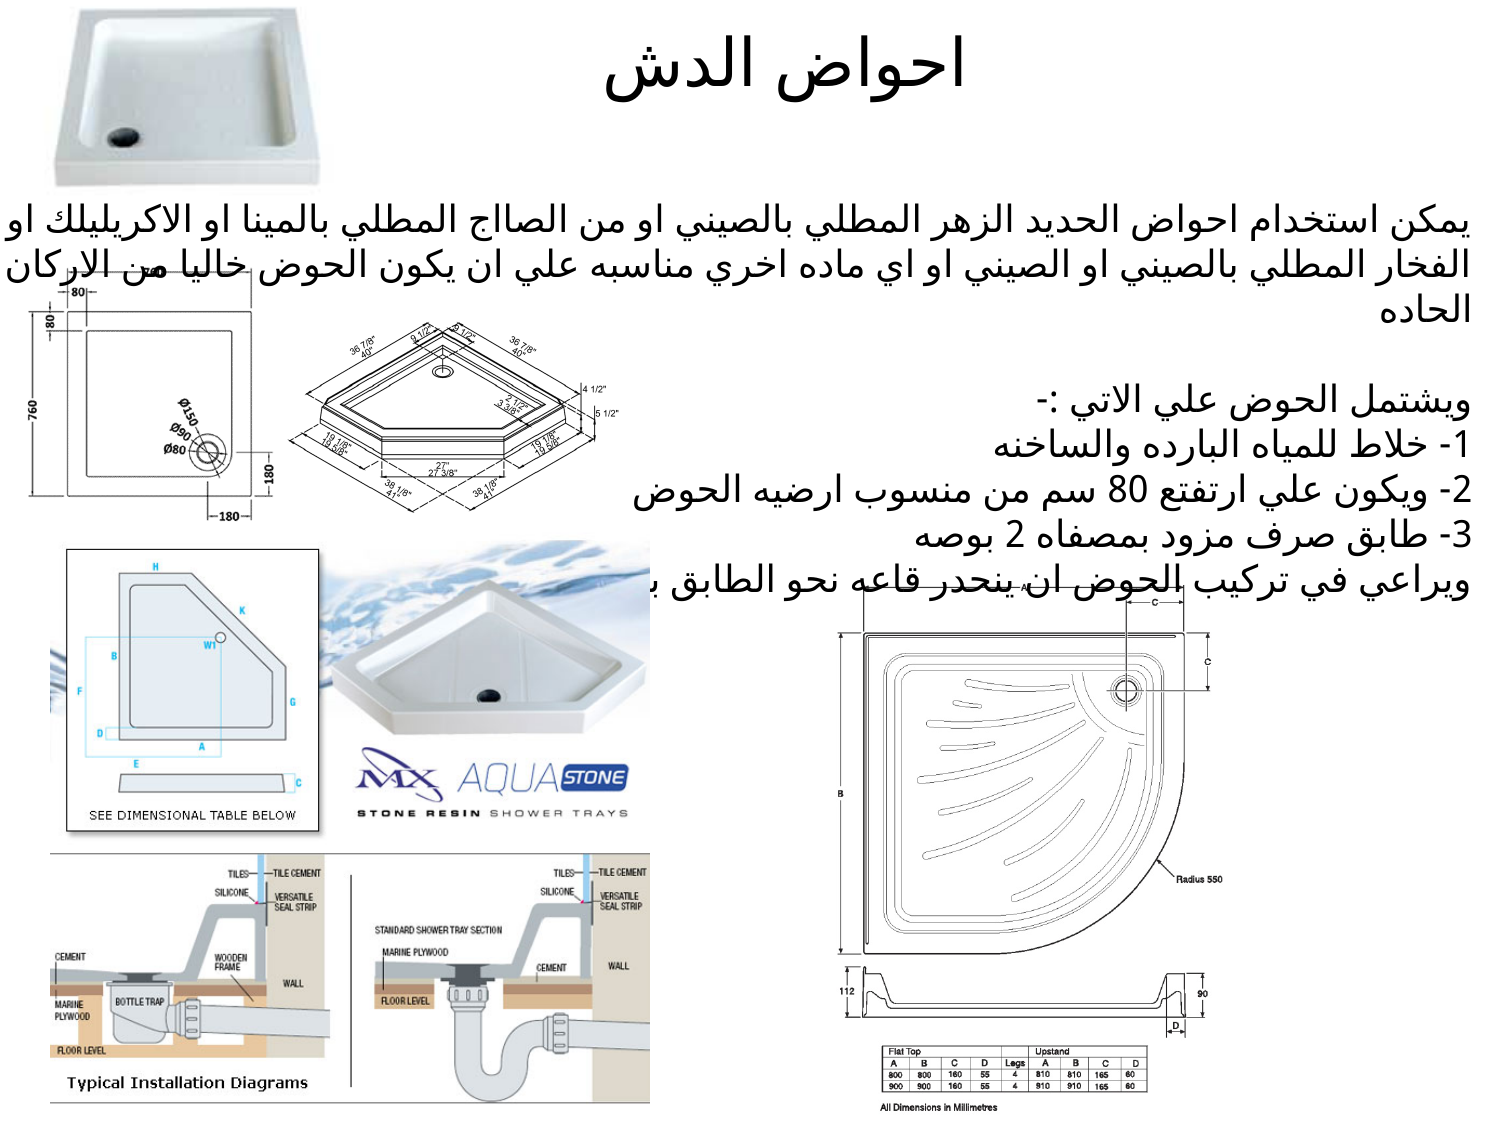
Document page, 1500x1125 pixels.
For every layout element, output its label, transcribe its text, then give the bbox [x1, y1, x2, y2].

text_box يمكن استخدام احواض الحديد الزهر المطلي بالصيني او من الصااج المطلي بالمينا او الاكريليلك او الفخار المطلي بالصيني او الصيني او اي ماده اخري مناسبه علي ان يكون الحوض خاليا من الاركان الحاده ويشتمل الحوض علي الاتي :- 1- خلاط للمياه البارده والساخنه 2- ويكون علي ارتفتع 80 سم من منسوب ارضيه الحوض 3- طابق صرف مزود بمصفاه 2 بوصه ويراعي في تركيب الحوض ان ينحدر قاعه نحو الطابق بمقدار 1 سم [0, 187, 1488, 608]
picture [824, 574, 1251, 1117]
picture [19, 0, 363, 201]
picture [287, 321, 619, 513]
picture [22, 264, 651, 1112]
text_box احواض الدش [587, 12, 1313, 108]
